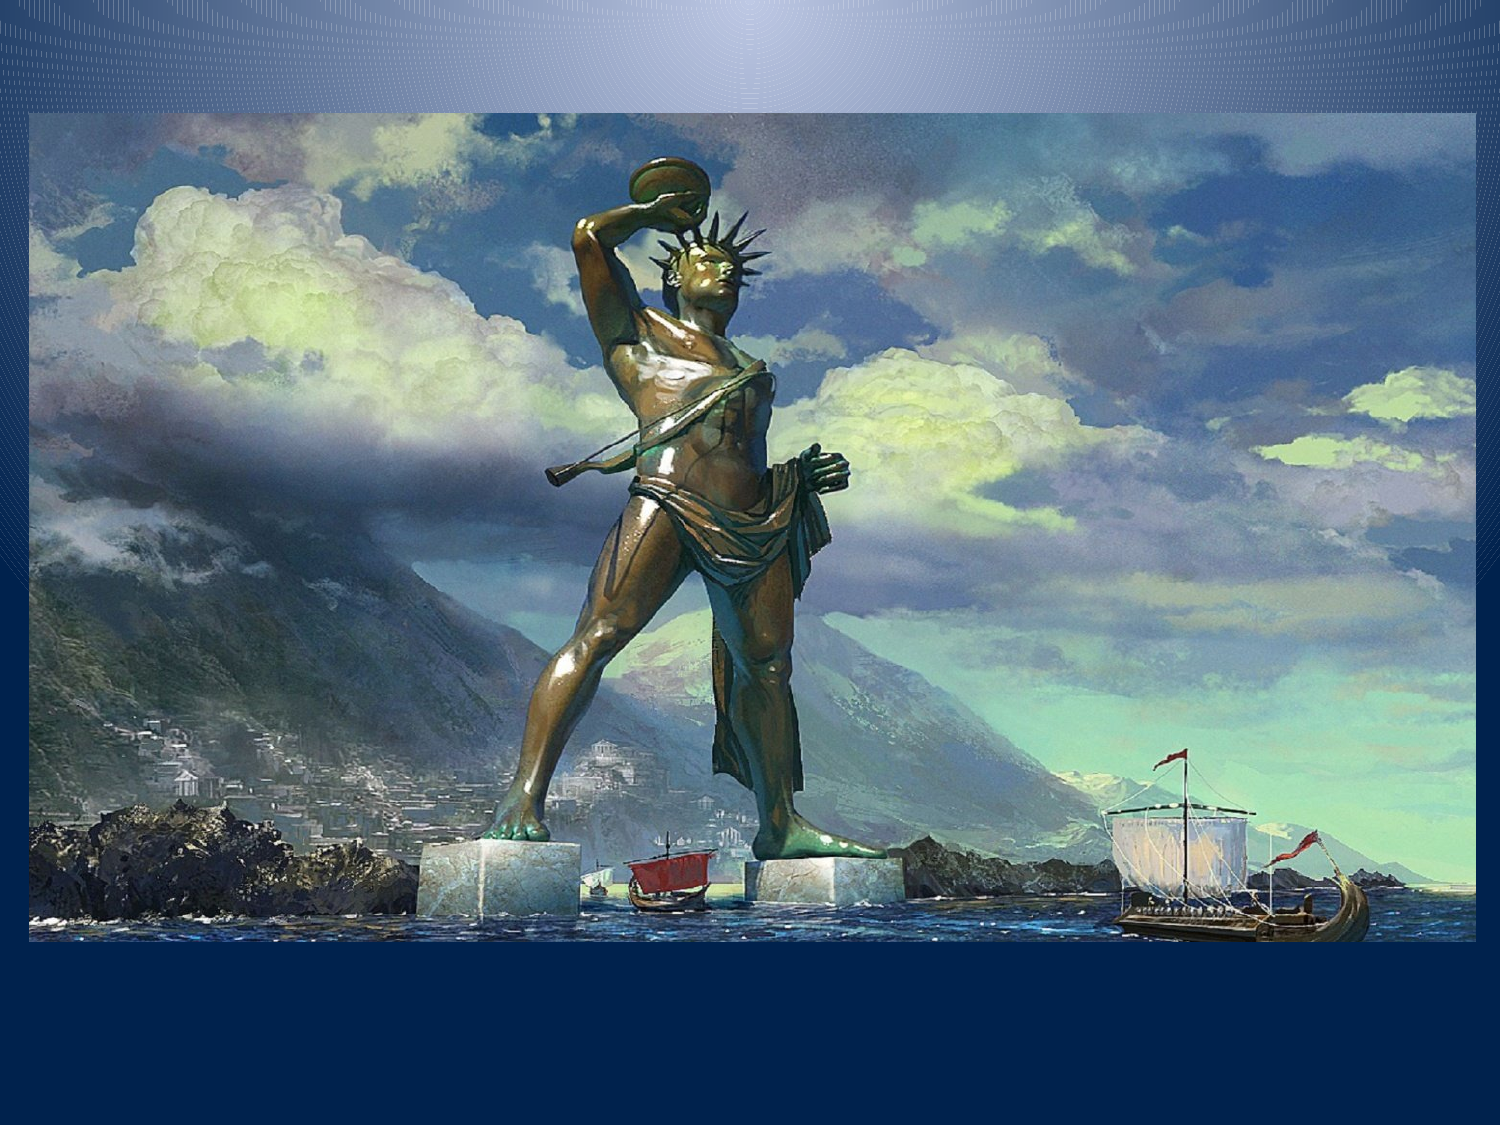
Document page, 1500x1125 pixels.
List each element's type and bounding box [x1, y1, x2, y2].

picture [29, 113, 1476, 943]
